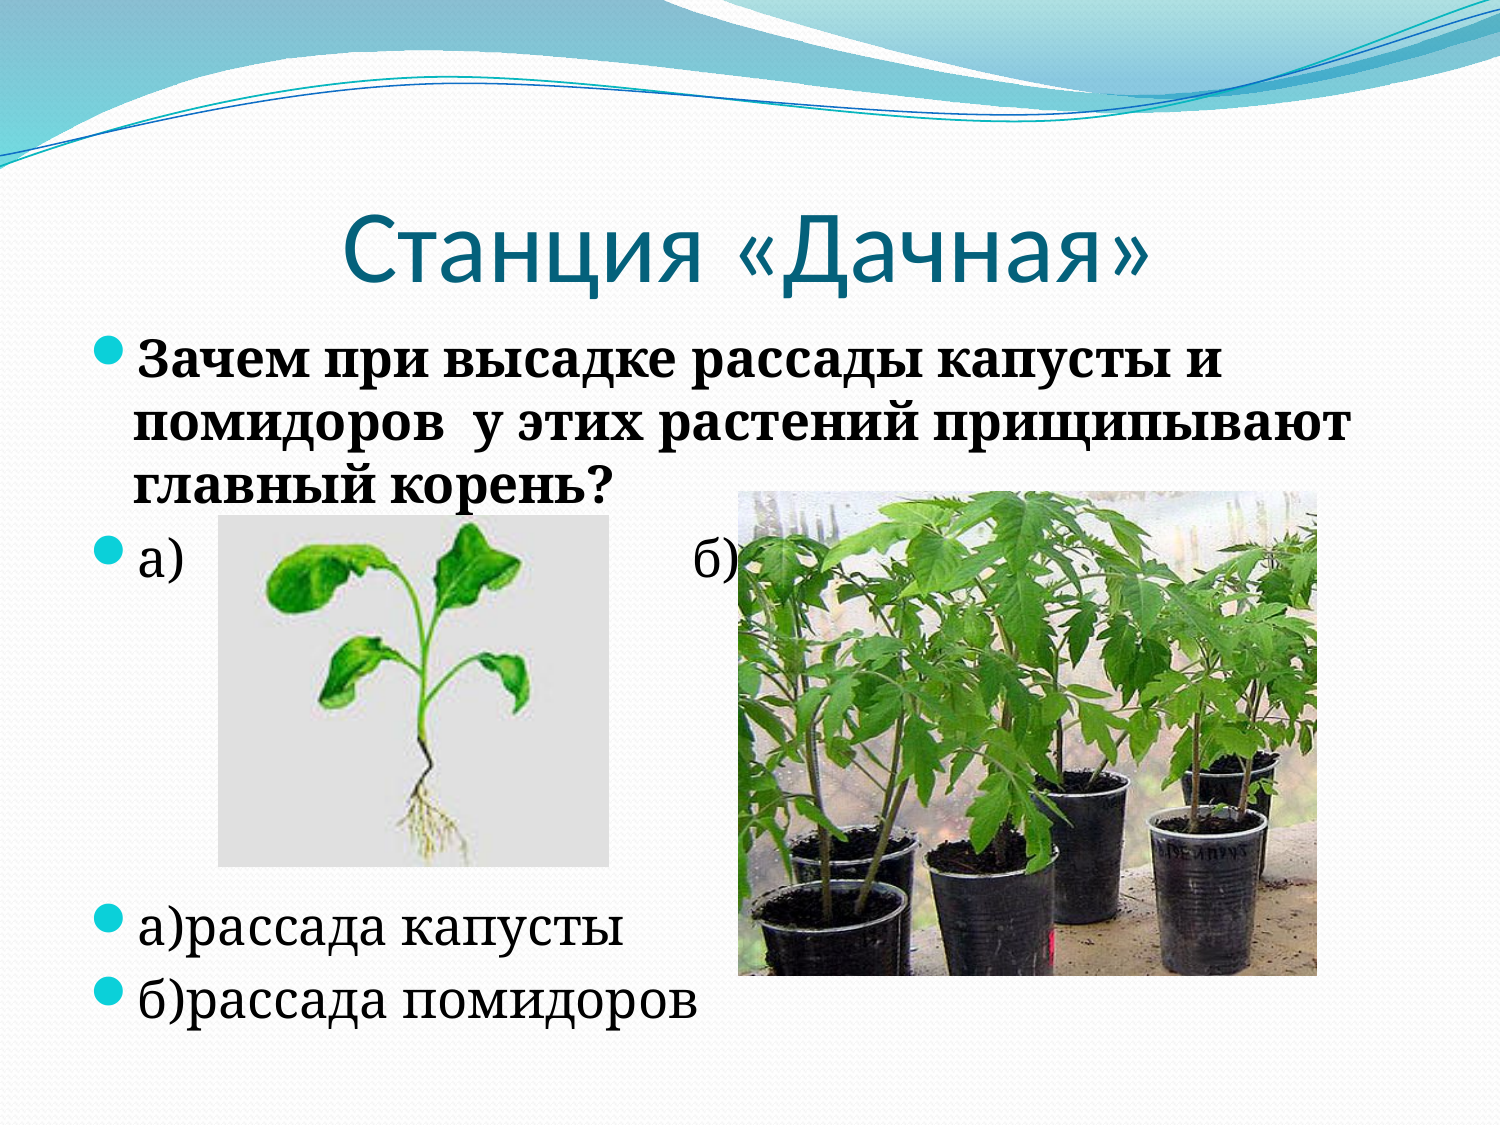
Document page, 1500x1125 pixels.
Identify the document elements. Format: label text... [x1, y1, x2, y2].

title Станция «Дачная» [75, 115, 1425, 303]
picture [737, 491, 1318, 977]
picture [218, 514, 609, 868]
list Зачем при высадке рассады капусты и помидоров у этих растений прищипывают главный корень? а) б) а)рассада капусты б)рассада помидоров [75, 317, 1425, 1038]
